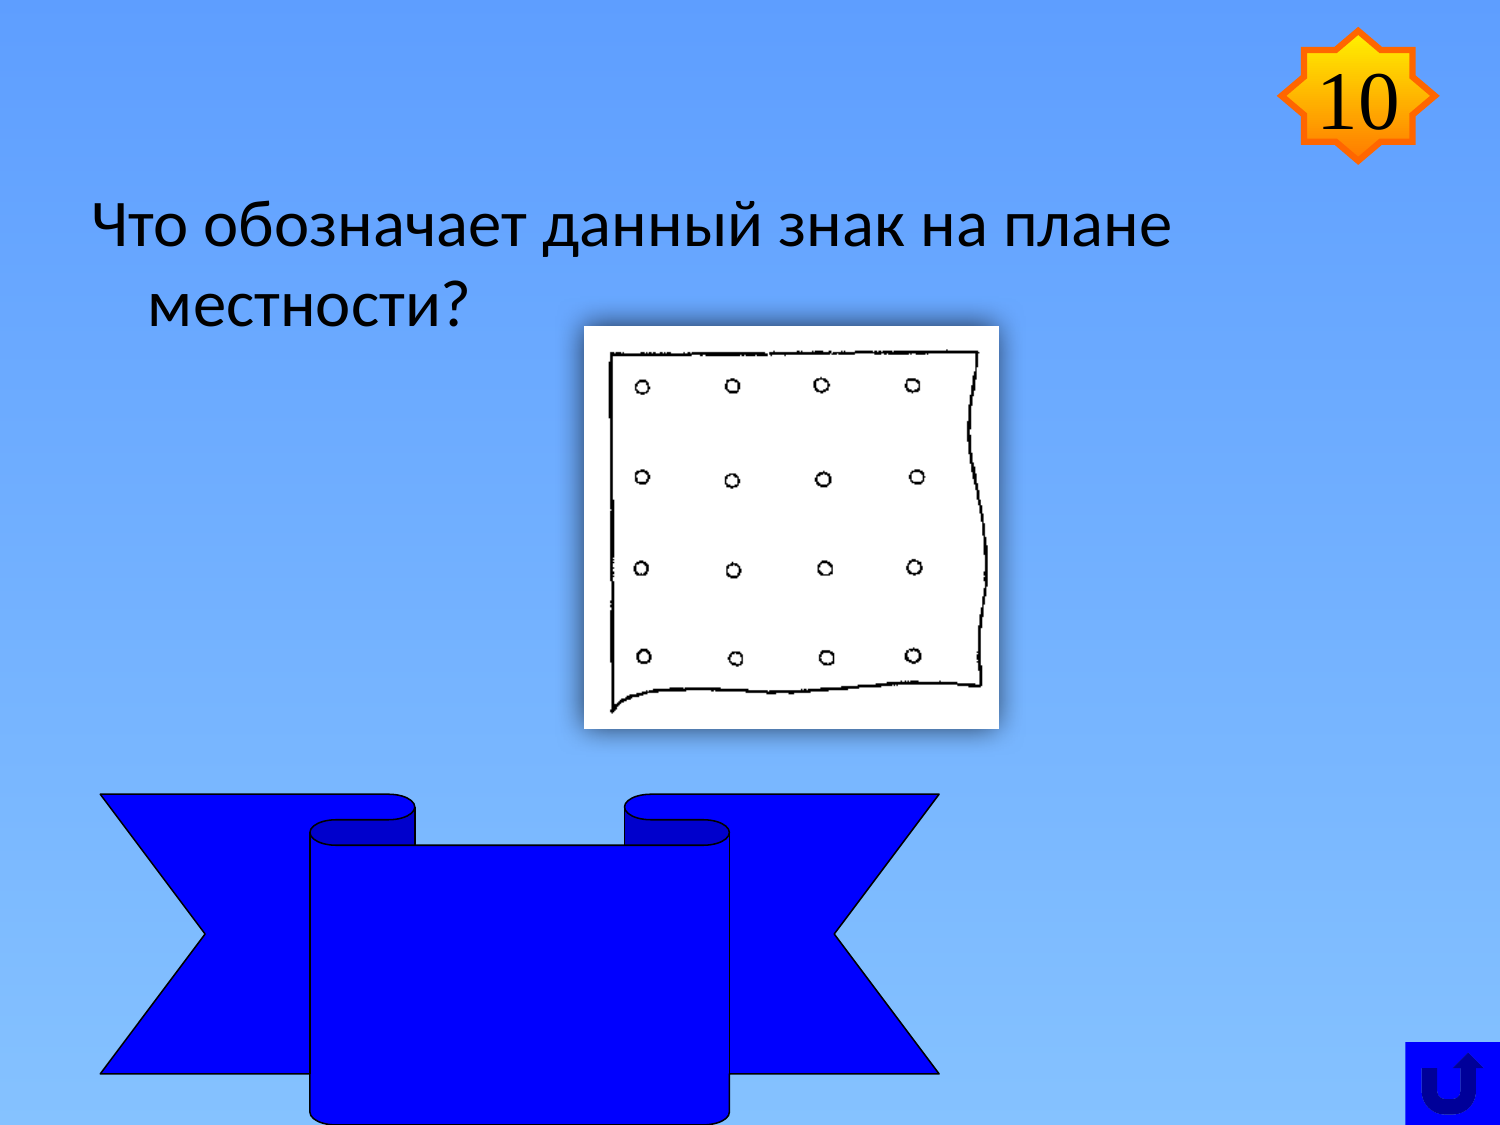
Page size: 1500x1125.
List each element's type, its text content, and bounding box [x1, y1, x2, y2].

text_box Фруктовый сад [835, 893, 916, 968]
text_box [1405, 1042, 1500, 1125]
text_box [100, 794, 940, 1125]
list Что обозначает данный знак на плане местности? [76, 172, 1341, 481]
text_box 10 [1281, 30, 1435, 161]
picture [584, 325, 999, 730]
